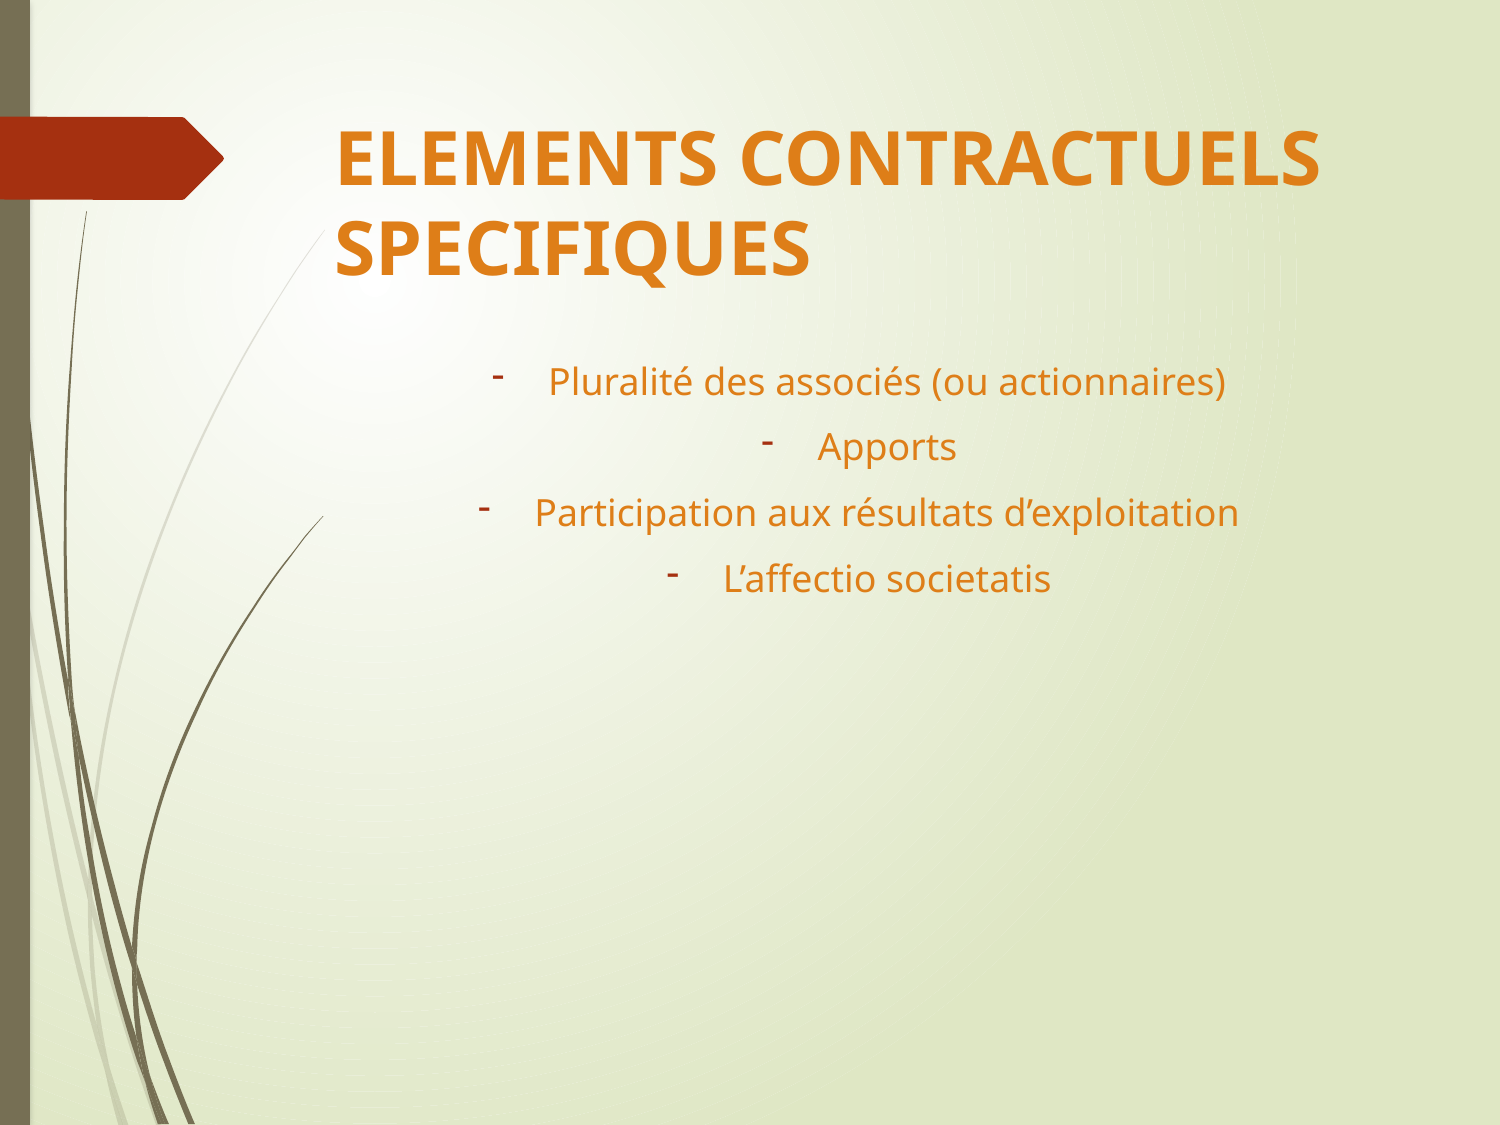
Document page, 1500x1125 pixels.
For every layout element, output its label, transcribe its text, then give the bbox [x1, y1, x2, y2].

title ELEMENTS CONTRACTUELS SPECIFIQUES [319, 102, 1400, 313]
list Pluralité des associés (ou actionnaires) Apports Participation aux résultats d’exploitation L’affectio societatis [318, 350, 1400, 970]
